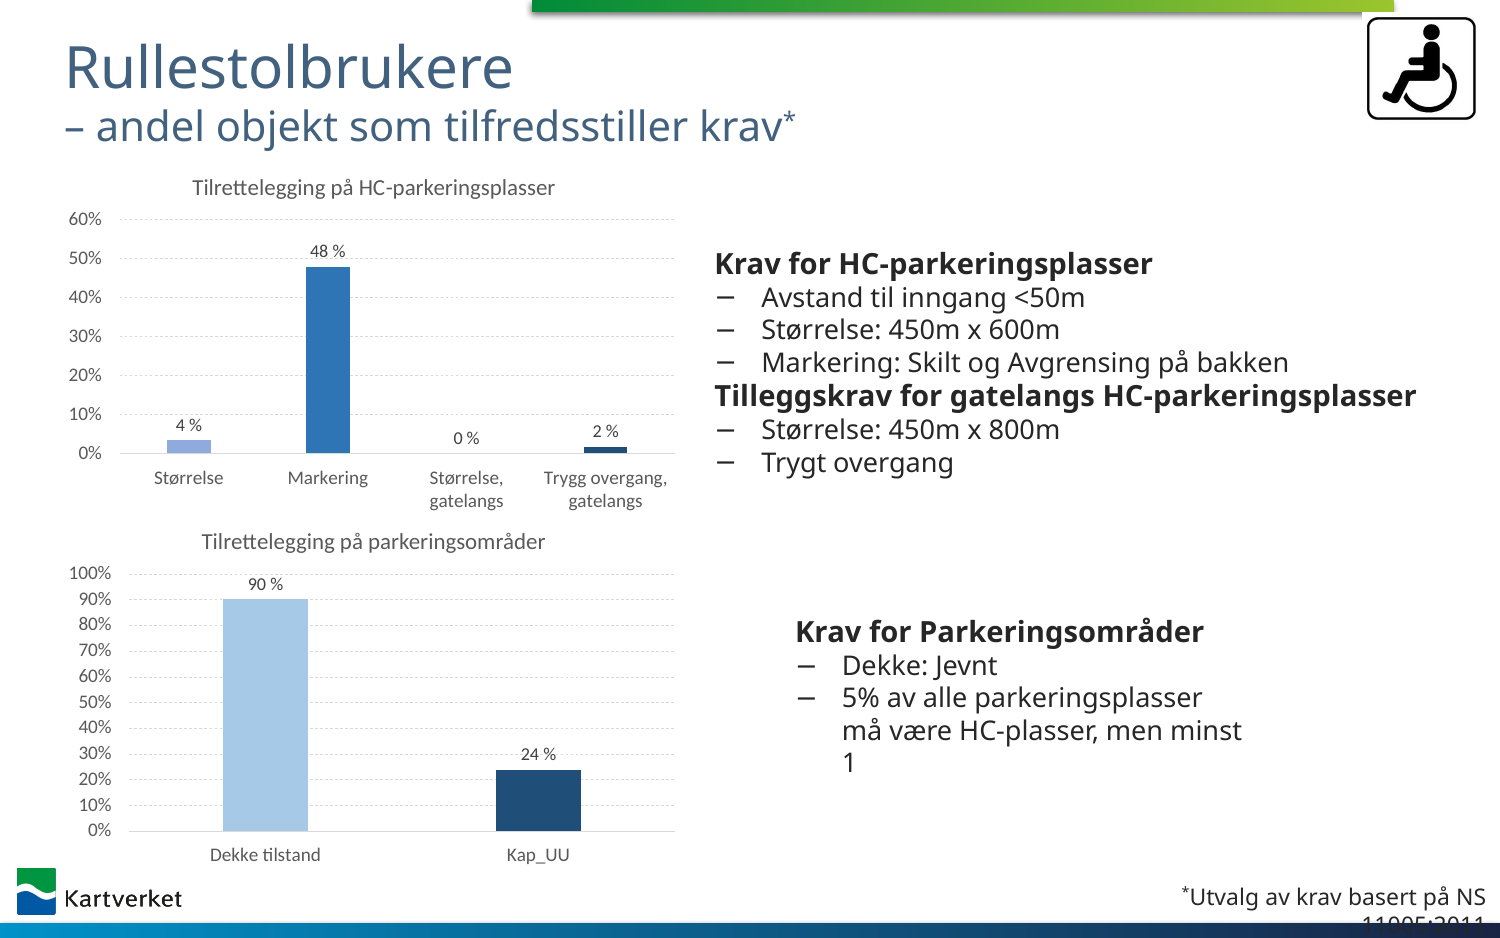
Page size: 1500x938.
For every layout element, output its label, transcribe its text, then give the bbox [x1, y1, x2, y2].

picture [1362, 12, 1481, 126]
text_box *Utvalg av krav basert på NS 11005:2011 [1068, 873, 1500, 938]
picture [62, 520, 686, 874]
text_box Rullestolbrukere – andel objekt som tilfredsstiller krav* [49, 25, 1431, 158]
text_box Krav for HC-parkeringsplasser Avstand til inngang <50m Størrelse: 450m x 600m Markering: Skilt og Avgrensing på bakken Tilleggskrav for gatelangs HC-parkeringsplasser Størrelse: 450m x 800m Trygt overgang [699, 237, 1433, 485]
text_box Krav for Parkeringsområder Dekke: Jevnt 5% av alle parkeringsplasser må være HC-plasser, men minst 1 [780, 605, 1261, 786]
picture [62, 166, 686, 519]
